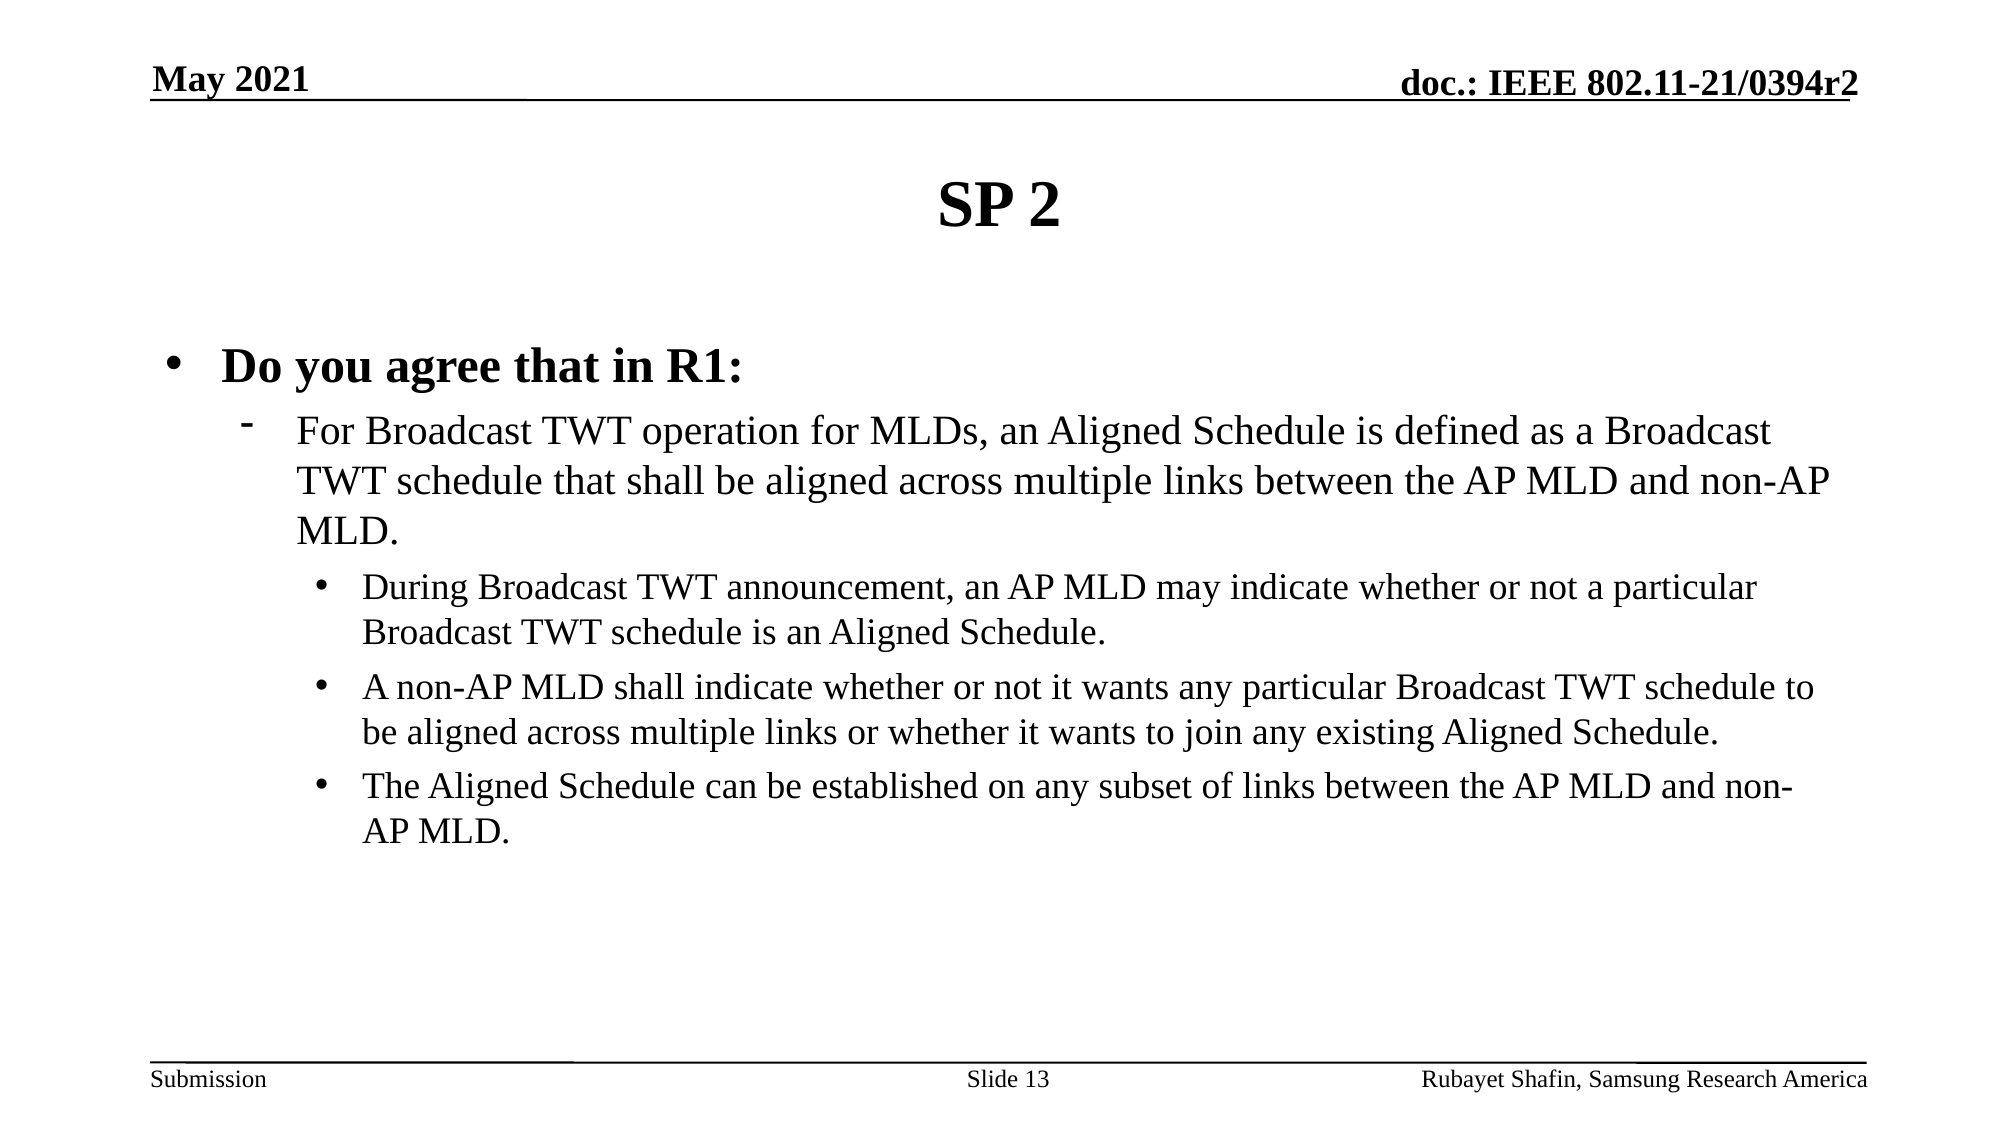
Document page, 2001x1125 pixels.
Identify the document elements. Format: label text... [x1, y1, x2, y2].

footer Rubayet Shafin, Samsung Research America [1171, 1061, 1869, 1093]
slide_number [152, 54, 563, 100]
slide_number Slide 13 [950, 1061, 1067, 1123]
title SP 2 [149, 112, 1850, 288]
list Do you agree that in R1: For Broadcast TWT operation for MLDs, an Aligned Schedule is defined as a Broadcast TWT schedule that shall be aligned across multiple links between the AP MLD and non-AP MLD. During Broadcast TWT announcement, an AP MLD may indicate whether or not a particular Broadcast TWT schedule is an Aligned Schedule. A non-AP MLD shall indicate whether or not it wants any particular Broadcast TWT schedule to be aligned across multiple links or whether it wants to join any existing Aligned Schedule. The Aligned Schedule can be established on any subset of links between the AP MLD and non-AP MLD. [149, 324, 1850, 1000]
